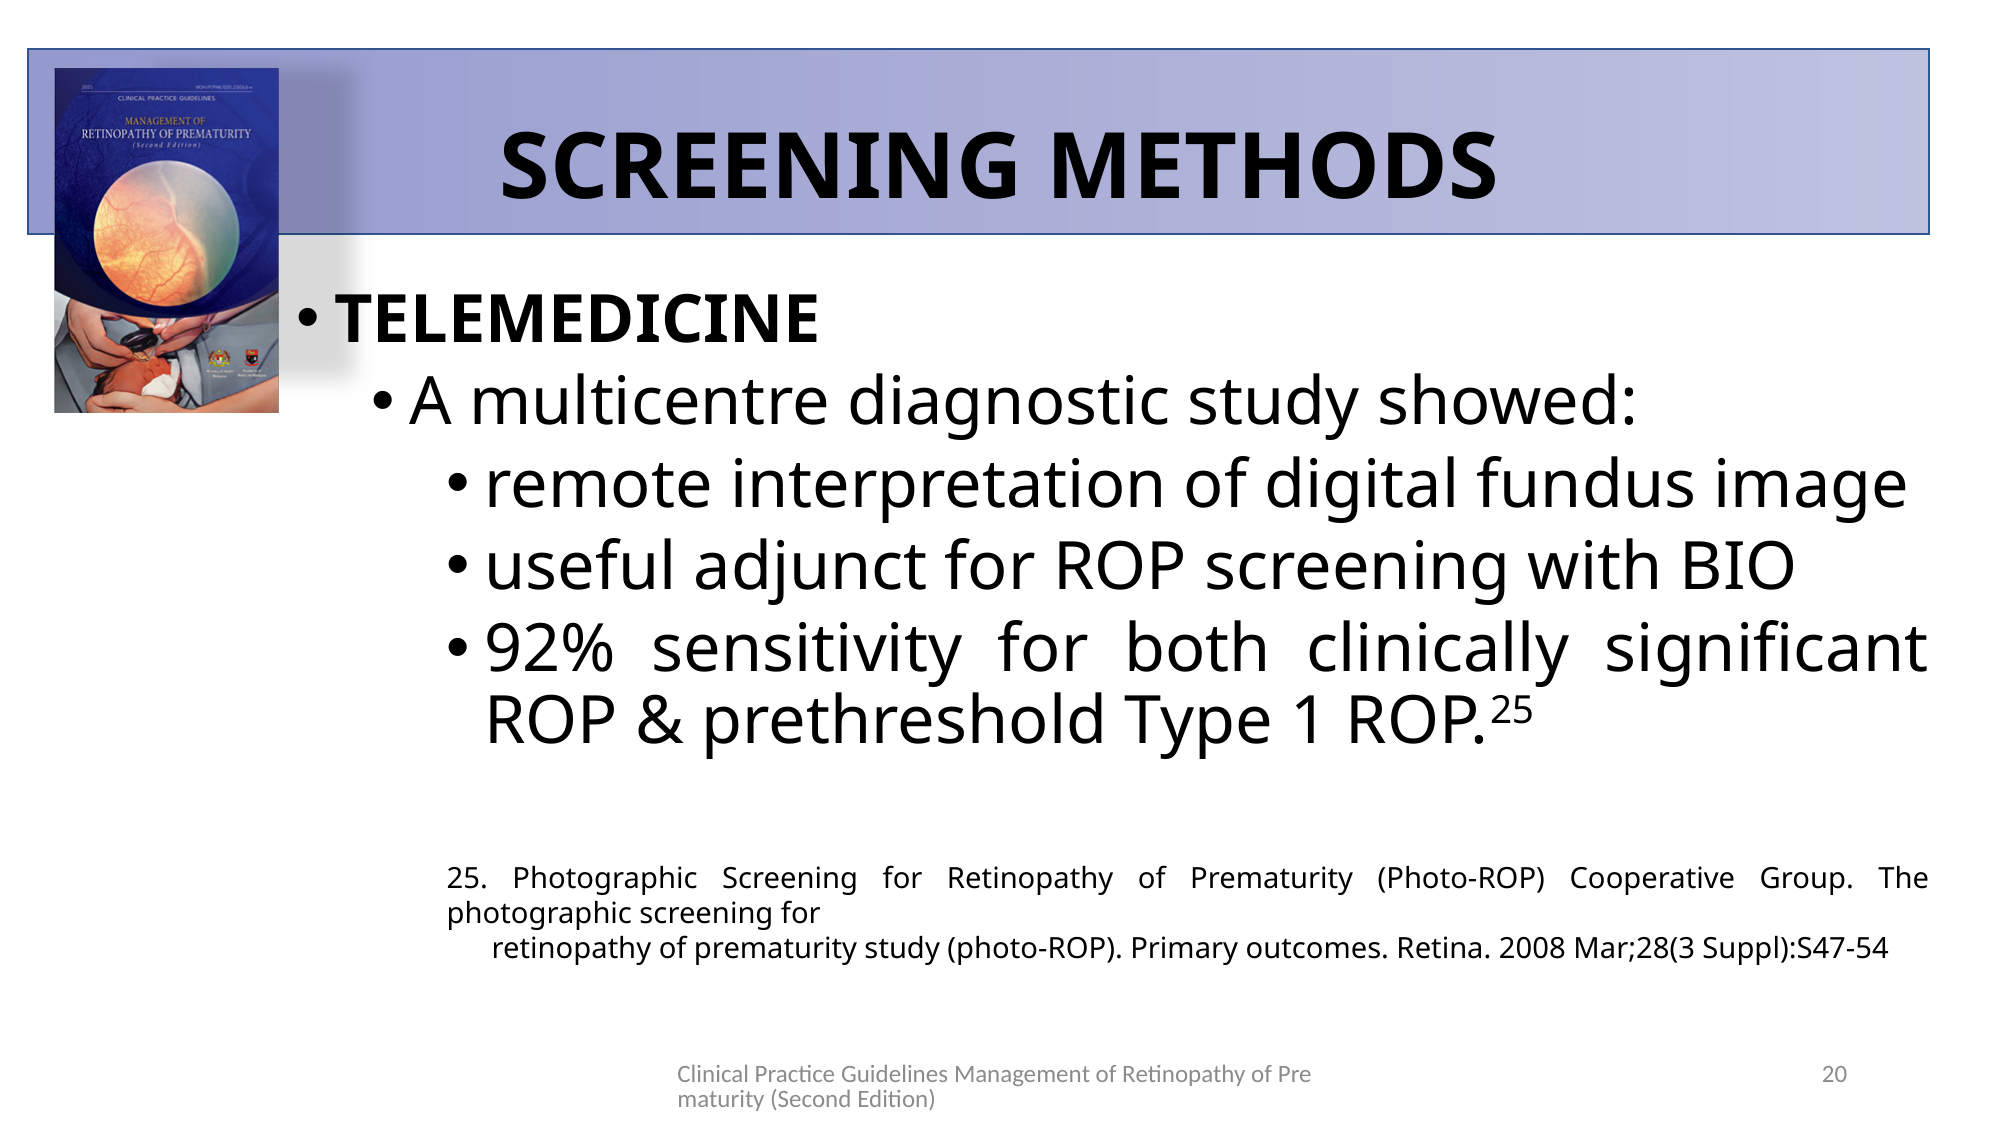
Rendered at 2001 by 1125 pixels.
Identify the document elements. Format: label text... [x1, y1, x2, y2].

picture [54, 37, 386, 413]
title SCREENING METHODS [386, 59, 1863, 277]
list TELEMEDICINE A multicentre diagnostic study showed: remote interpretation of digital fundus image useful adjunct for ROP screening with BIO 92% sensitivity for both clinically significant ROP & prethreshold Type 1 ROP.25 25. Photographic Screening for Retinopathy of Prematurity (Photo-ROP) Cooperative Group. The photographic screening for retinopathy of prematurity study (photo-ROP). Primary outcomes. Retina. 2008 Mar;28(3 Suppl):S47-54 [281, 277, 1946, 992]
text_box [386, 48, 1930, 235]
footer Clinical Practice Guidelines Management of Retinopathy of Prematurity (Second Edition) [662, 1042, 1338, 1103]
text_box [27, 48, 54, 235]
slide_number 20 [1412, 1042, 1863, 1103]
